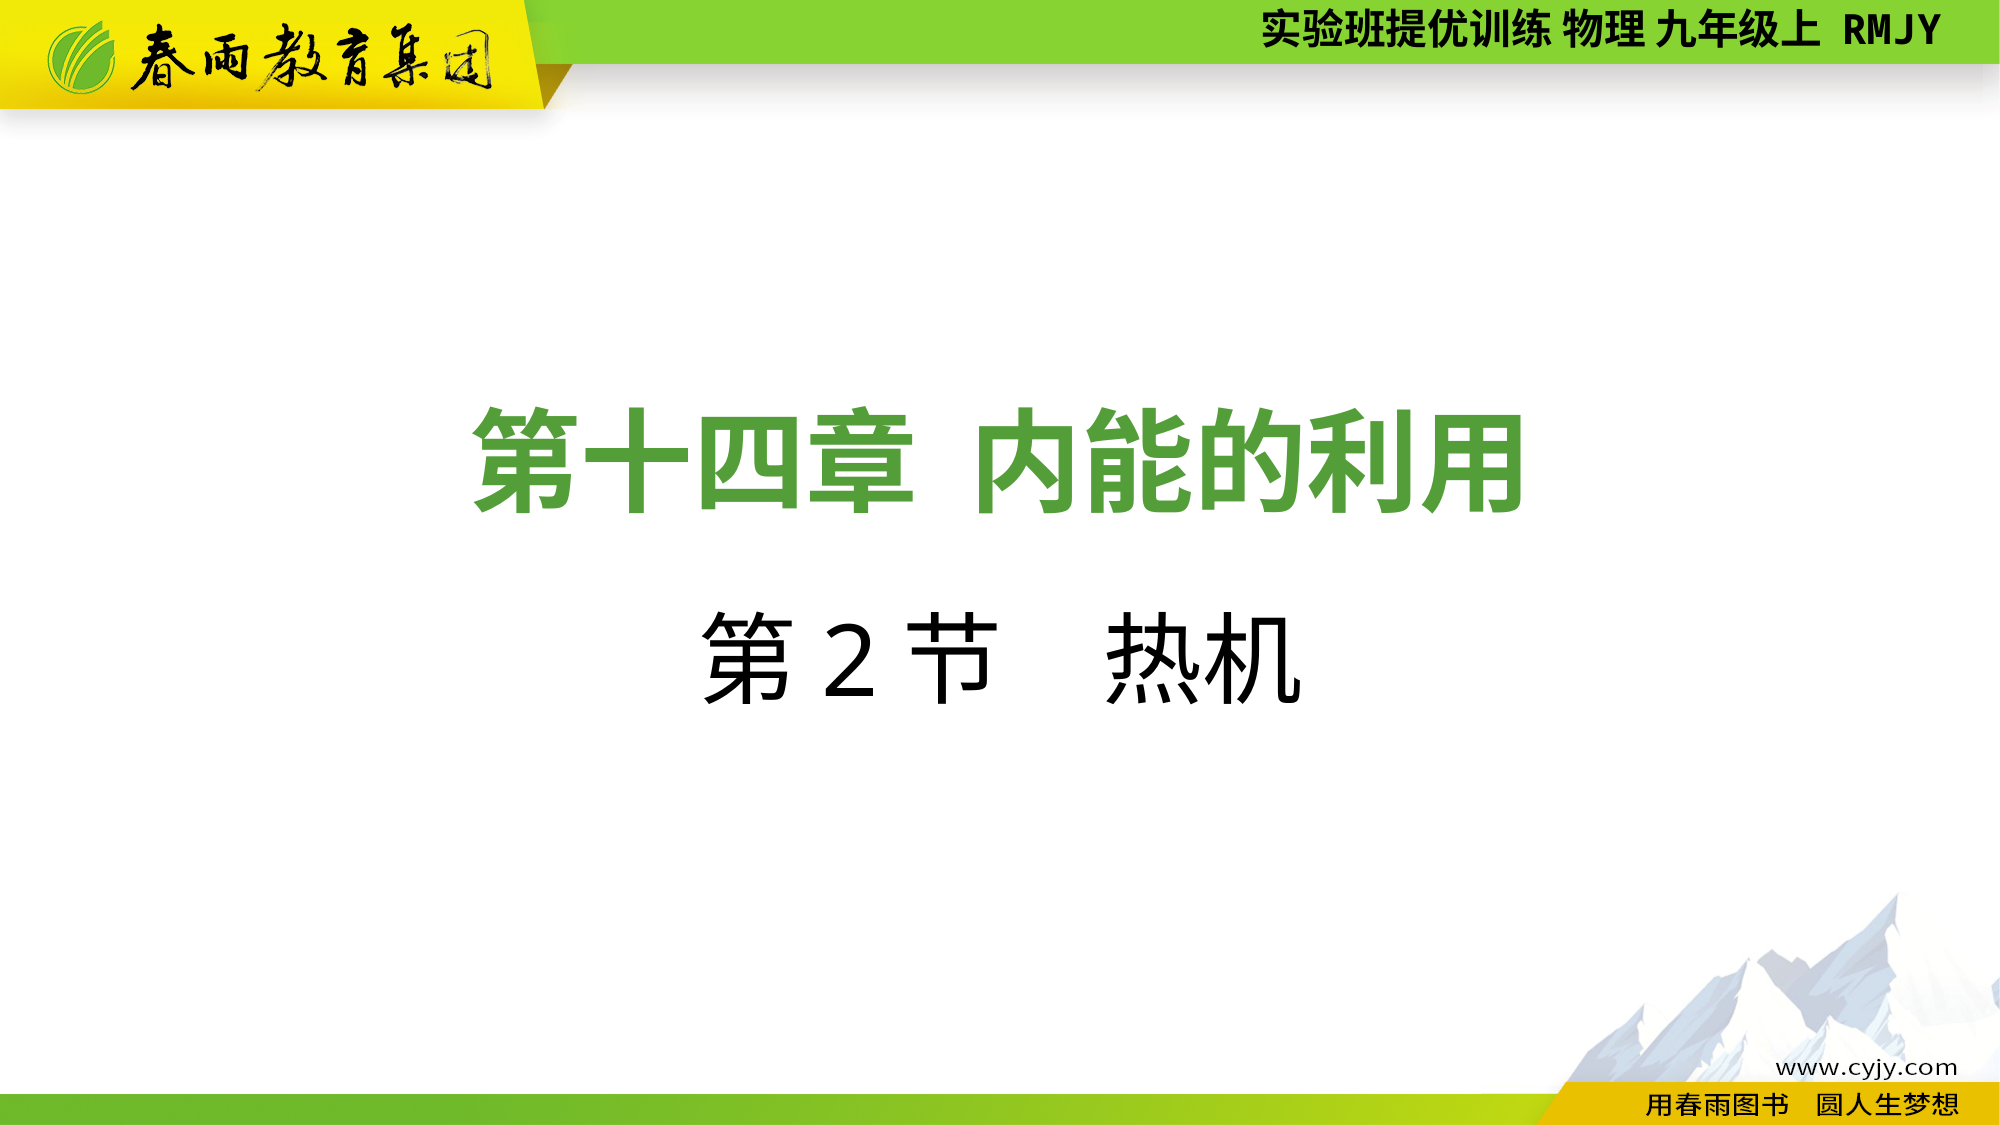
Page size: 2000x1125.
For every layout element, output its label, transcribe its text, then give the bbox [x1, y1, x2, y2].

text_box 第十四章 内能的利用 [54, 316, 1946, 528]
text_box 第2节 热机 [54, 528, 1946, 724]
picture [0, 0, 2000, 1125]
